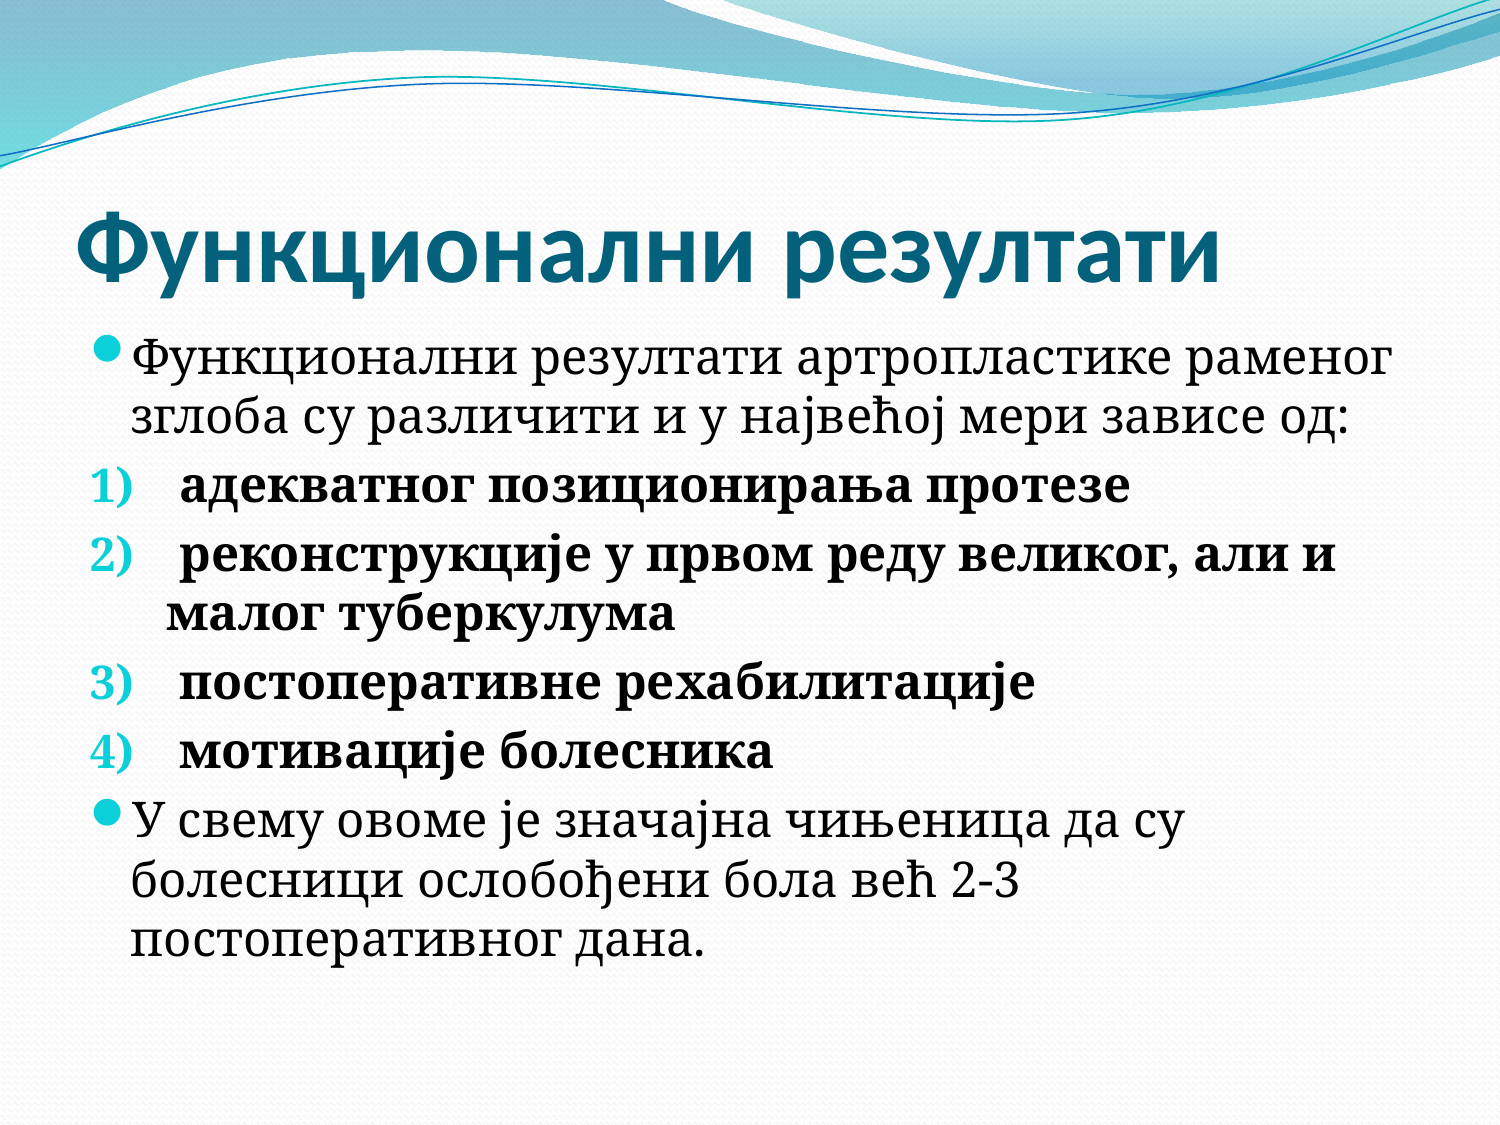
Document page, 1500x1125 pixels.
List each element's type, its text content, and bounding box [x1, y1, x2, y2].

list Функционални резултати артропластике раменог зглоба су различити и у највећој мери зависе од: адекватног позиционирања протезе реконструкције у првом реду великог, али и малог туберкулума постоперативне рехабилитације мотивације болесника У свему овоме је значајна чињеница да су болесници ослобођени бола већ 2-3 постоперативног дана. [75, 317, 1425, 1038]
title Функционални резултати [75, 115, 1425, 303]
